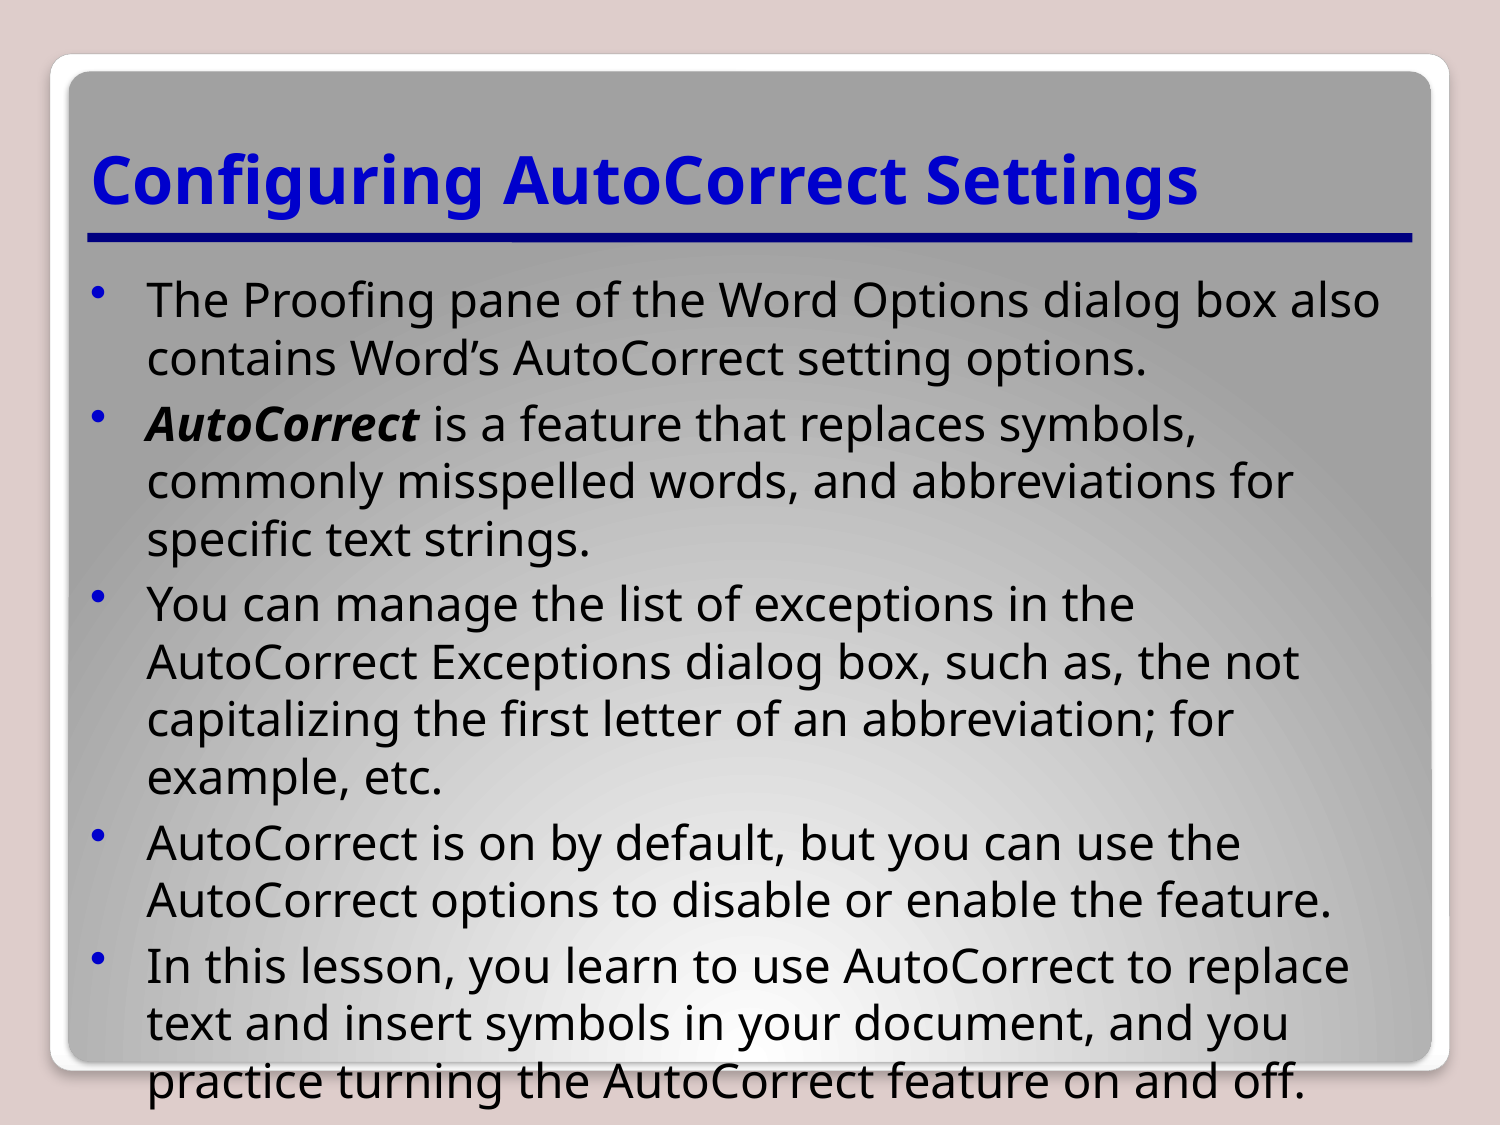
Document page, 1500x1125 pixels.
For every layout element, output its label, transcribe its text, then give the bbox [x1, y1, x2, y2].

title Configuring AutoCorrect Settings [74, 74, 1426, 226]
list The Prooﬁng pane of the Word Options dialog box also contains Word’s AutoCorrect setting options. AutoCorrect is a feature that replaces symbols, commonly misspelled words, and abbreviations for specific text strings. You can manage the list of exceptions in the AutoCorrect Exceptions dialog box, such as, the not capitalizing the first letter of an abbreviation; for example, etc. AutoCorrect is on by default, but you can use the AutoCorrect options to disable or enable the feature. In this lesson, you learn to use AutoCorrect to replace text and insert symbols in your document, and you practice turning the AutoCorrect feature on and off. [74, 262, 1426, 1063]
